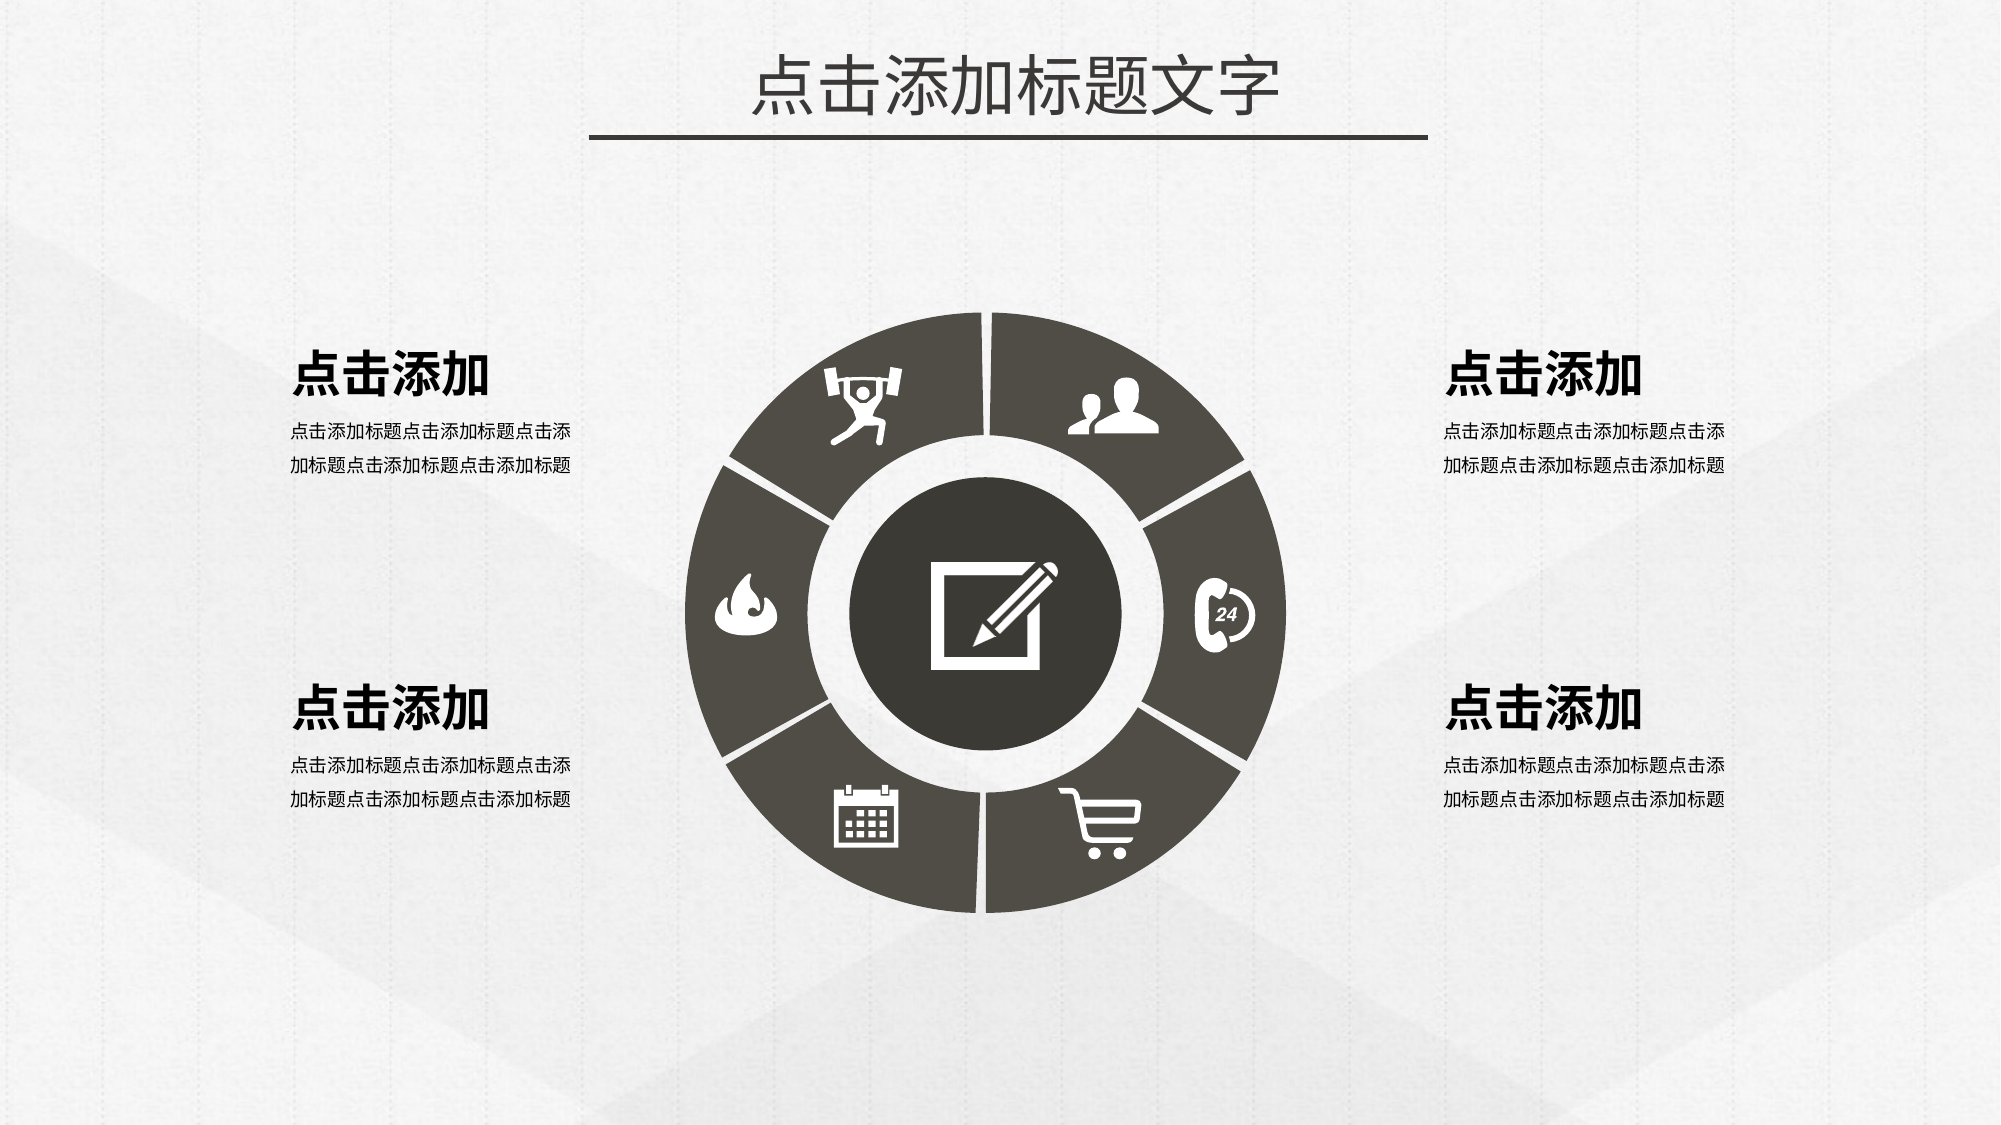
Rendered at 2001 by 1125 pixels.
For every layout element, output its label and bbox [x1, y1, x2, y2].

text_box [1428, 334, 1746, 481]
picture [0, 0, 2000, 1125]
text_box [275, 334, 593, 481]
text_box [561, 36, 1472, 138]
text_box [671, 312, 1300, 913]
text_box [275, 669, 593, 816]
text_box [1428, 669, 1746, 816]
